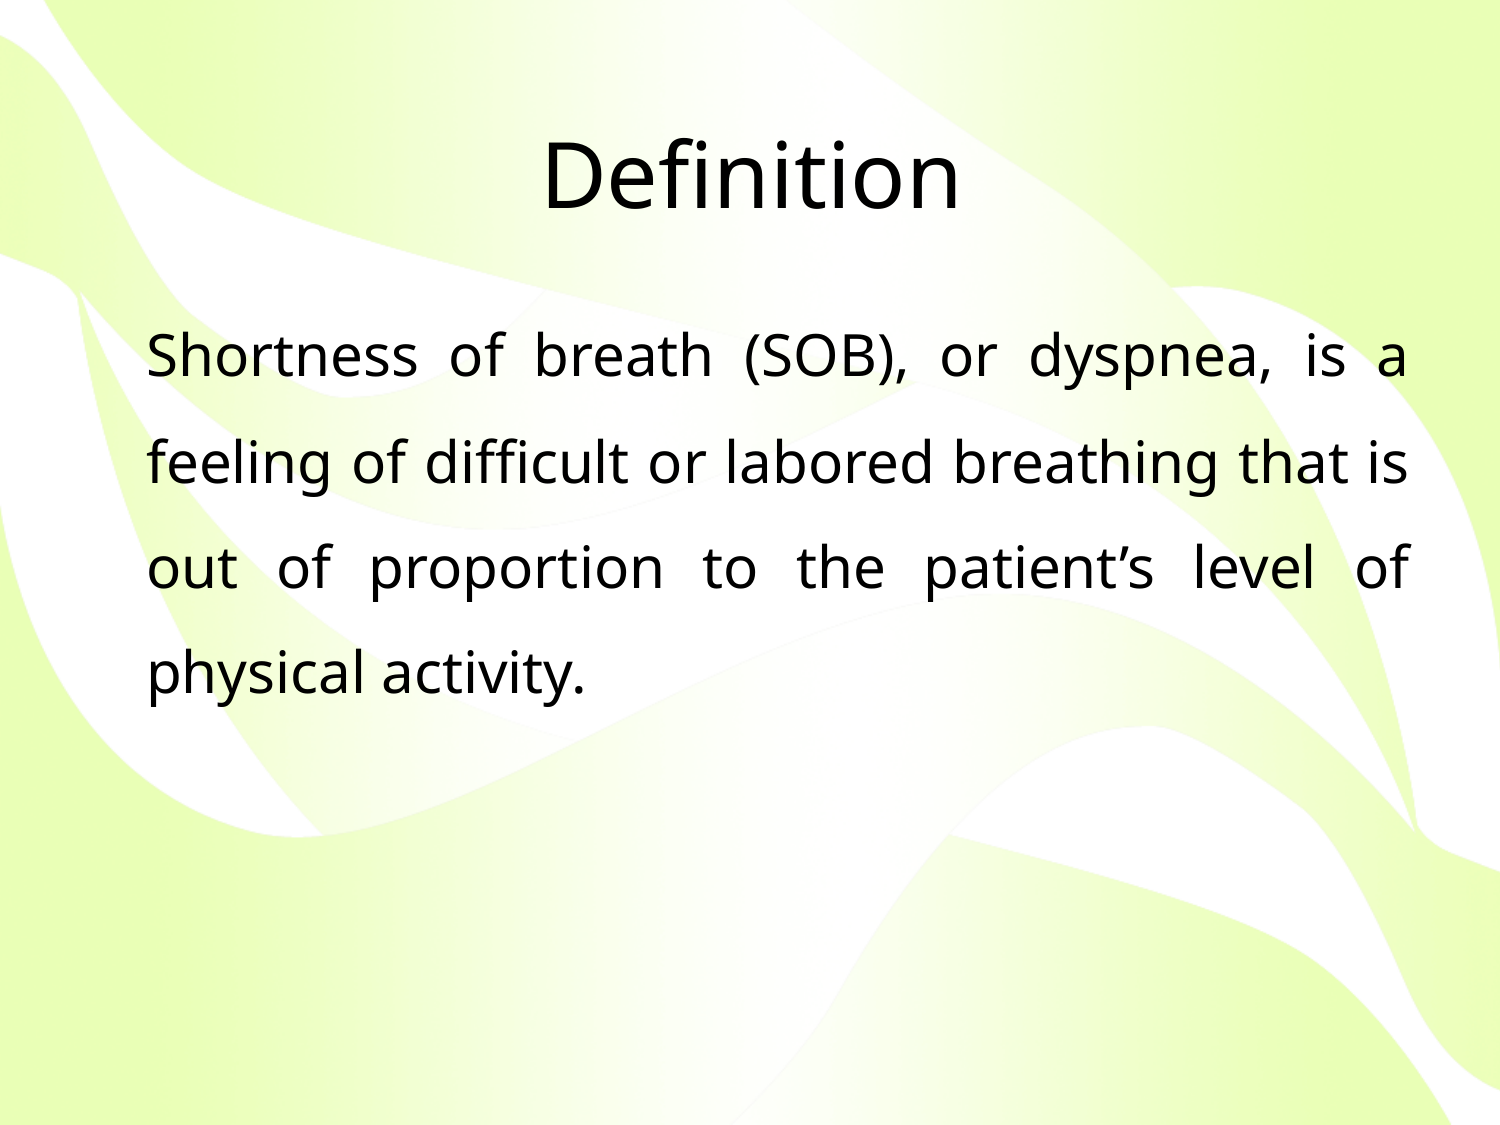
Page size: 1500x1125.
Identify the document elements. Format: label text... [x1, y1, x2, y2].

list Shortness of breath (SOB), or dyspnea, is a feeling of difficult or labored breathing that is out of proportion to the patient’s level of physical activity. [74, 262, 1426, 1006]
picture [0, 0, 1500, 1125]
title Definition [76, 77, 1427, 266]
